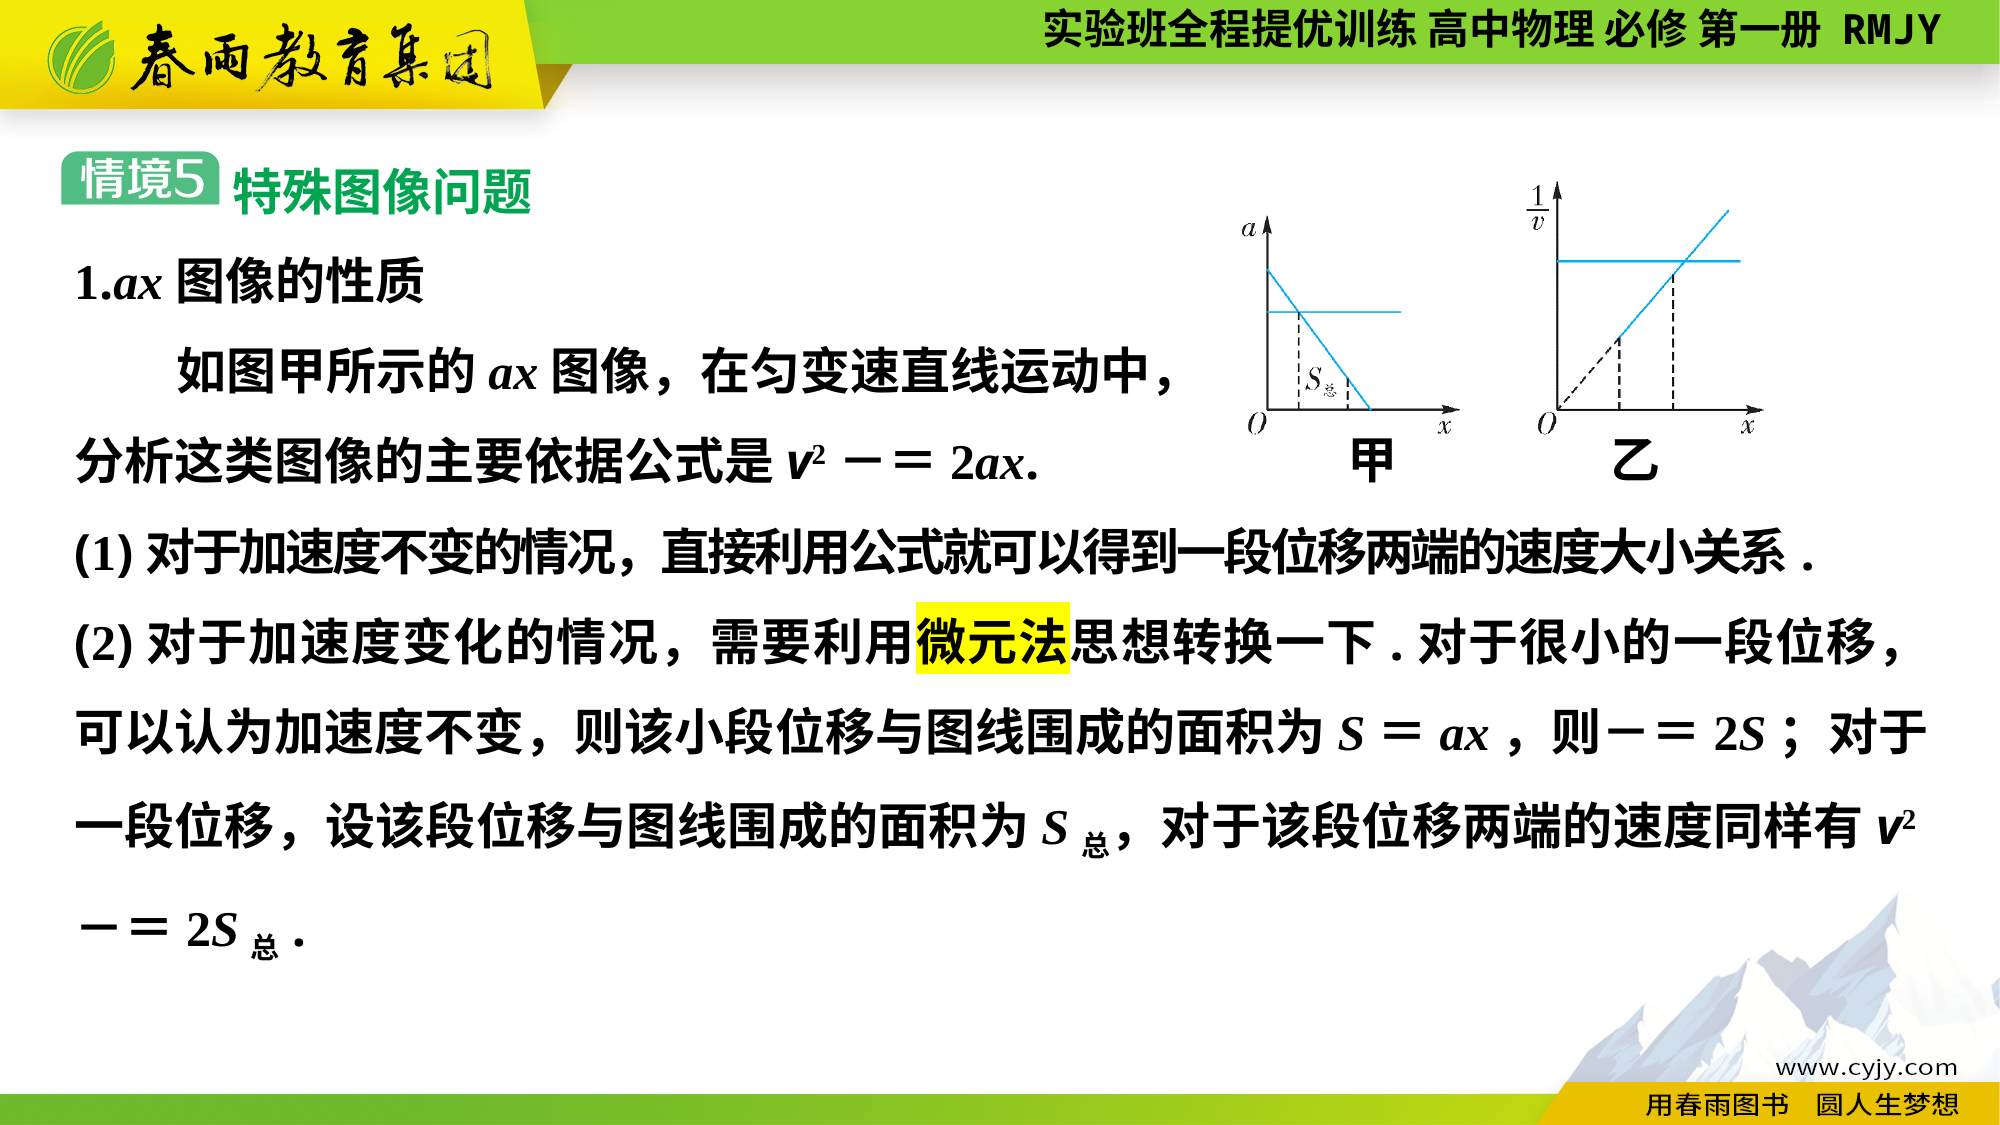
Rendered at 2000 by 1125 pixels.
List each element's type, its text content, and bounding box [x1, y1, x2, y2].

picture [0, 0, 2000, 1125]
text_box 甲 乙 [1332, 446, 1676, 497]
